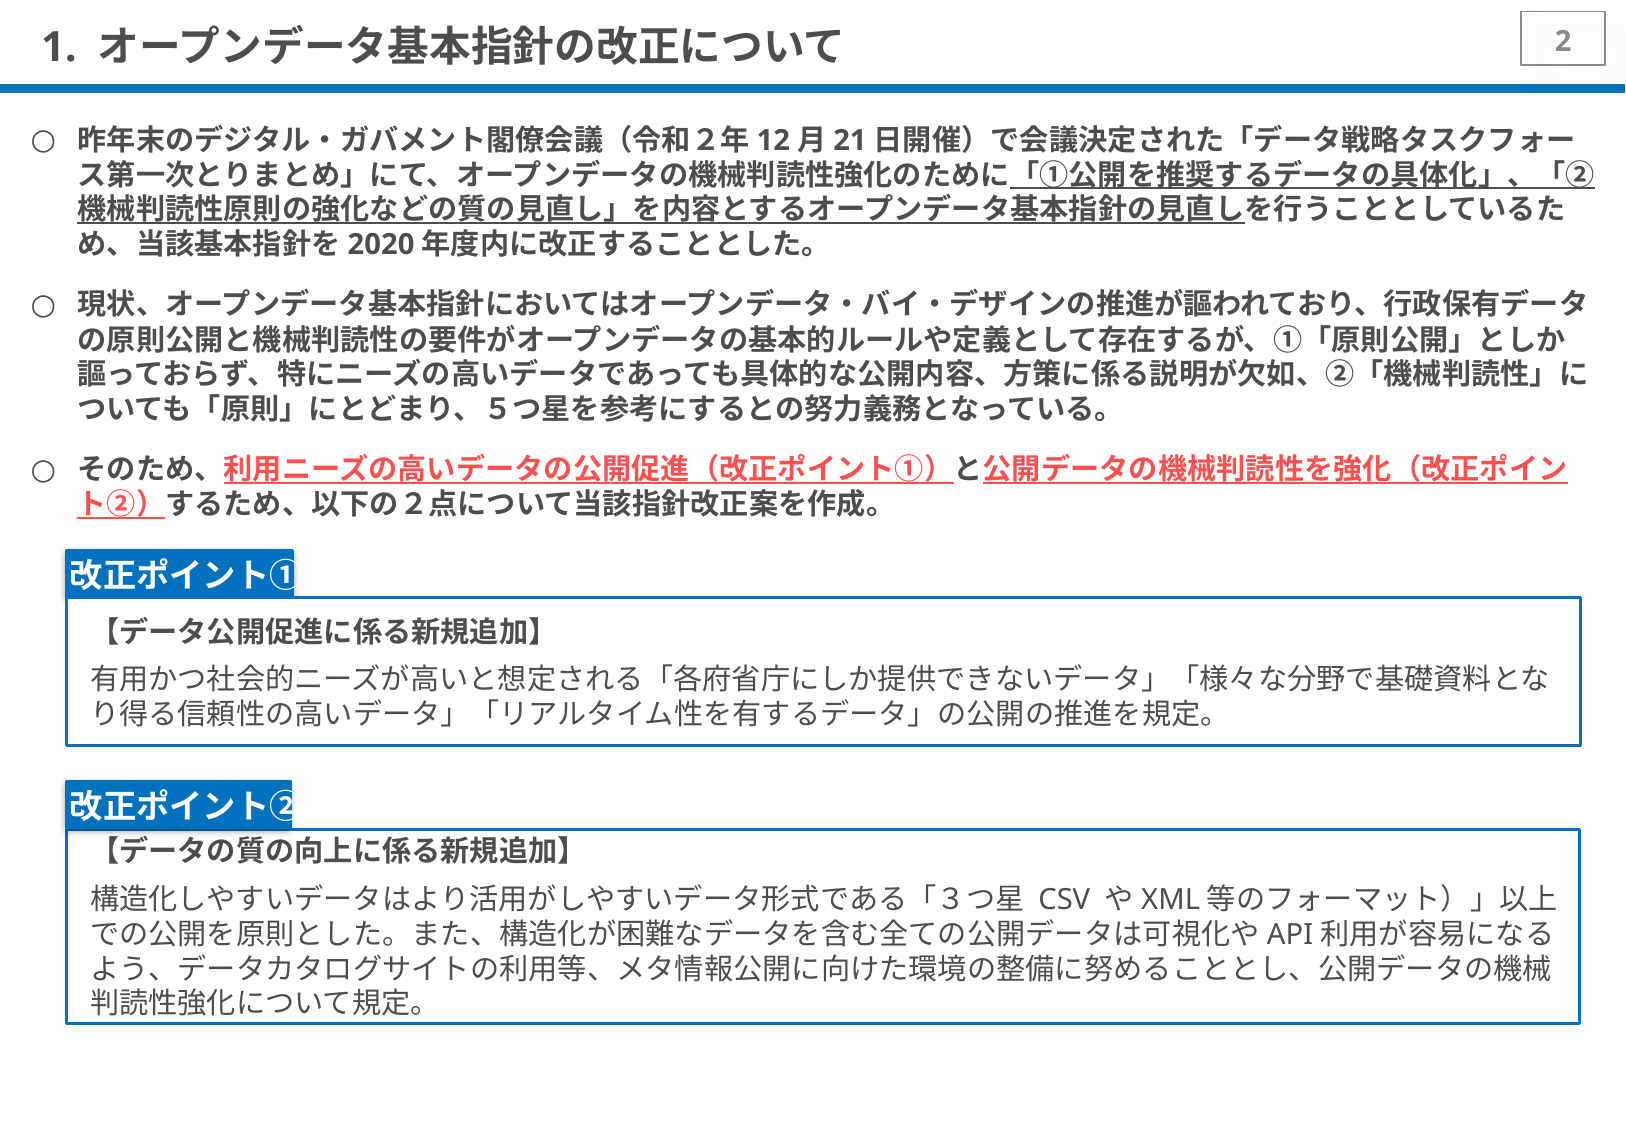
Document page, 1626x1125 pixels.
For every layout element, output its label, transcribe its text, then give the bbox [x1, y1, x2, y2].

text_box 昨年末のデジタル・ガバメント閣僚会議（令和２年12月21日開催）で会議決定された「データ戦略タスクフォース第一次とりまとめ」にて、オープンデータの機械判読性強化のために「①公開を推奨するデータの具体化」、「②機械判読性原則の強化などの質の見直し」を内容とするオープンデータ基本指針の見直しを行うこととしているため、当該基本指針を2020年度内に改正することとした。 現状、オープンデータ基本指針においてはオープンデータ・バイ・デザインの推進が謳われており、行政保有データの原則公開と機械判読性の要件がオープンデータの基本的ルールや定義として存在するが、①「原則公開」としか謳っておらず、特にニーズの高いデータであっても具体的な公開内容、方策に係る説明が欠如、②「機械判読性」についても「原則」にとどまり、５つ星を参考にするとの努力義務となっている。 そのため、利用ニーズの高いデータの公開促進（改正ポイント①）と公開データの機械判読性を強化（改正ポイント②）するため、以下の２点について当該指針改正案を作成。 [12, 114, 1602, 527]
title 1. オープンデータ基本指針の改正について [26, 0, 1262, 92]
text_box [66, 781, 1580, 1024]
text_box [66, 550, 1581, 747]
slide_number 2 [1521, 22, 1606, 61]
